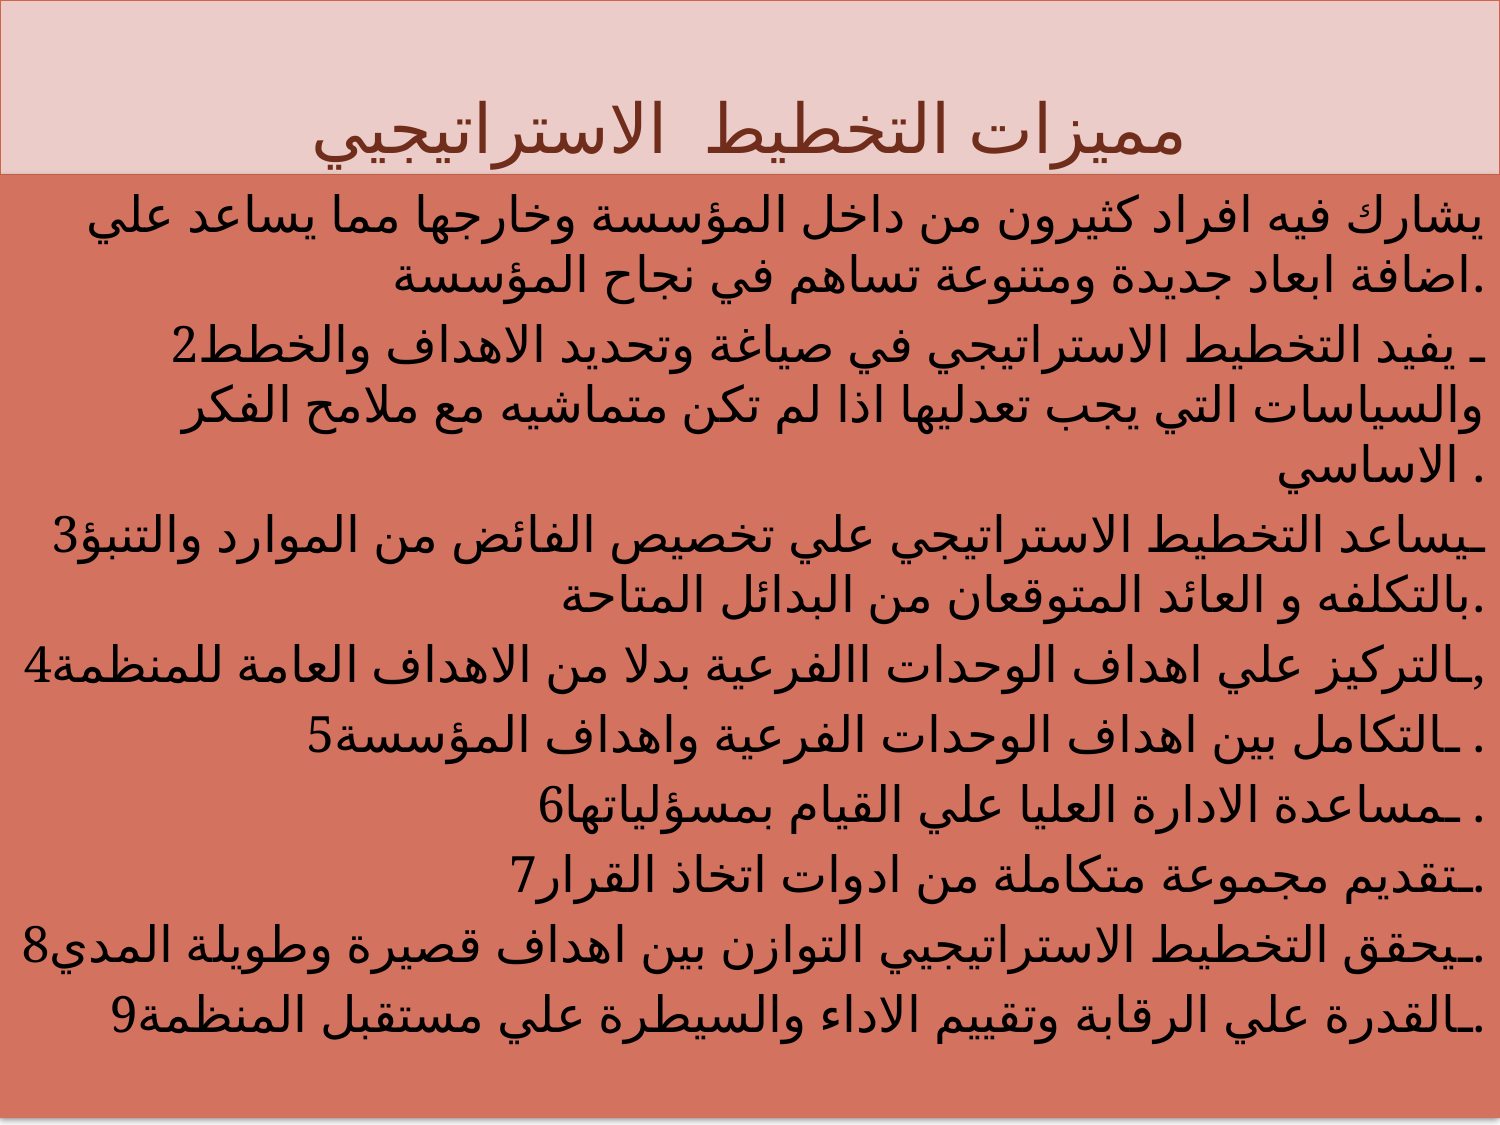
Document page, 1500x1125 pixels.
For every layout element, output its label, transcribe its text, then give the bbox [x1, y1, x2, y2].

list يشارك فيه افراد كثيرون من داخل المؤسسة وخارجها مما يساعد علي اضافة ابعاد جديدة ومتنوعة تساهم في نجاح المؤسسة. 2ـ يفيد التخطيط الاستراتيجي في صياغة وتحديد الاهداف والخطط والسياسات التي يجب تعدليها اذا لم تكن متماشيه مع ملامح الفكر الاساسي . 3ـيساعد التخطيط الاستراتيجي علي تخصيص الفائض من الموارد والتنبؤ بالتكلفه و العائد المتوقعان من البدائل المتاحة. 4ـالتركيز علي اهداف الوحدات االفرعية بدلا من الاهداف العامة للمنظمة, 5ـالتكامل بين اهداف الوحدات الفرعية واهداف المؤسسة . 6ـمساعدة الادارة العليا علي القيام بمسؤلياتها . 7ـتقديم مجموعة متكاملة من ادوات اتخاذ القرار. 8ـيحقق التخطيط الاستراتيجيي التوازن بين اهداف قصيرة وطويلة المدي. 9ـالقدرة علي الرقابة وتقييم الاداء والسيطرة علي مستقبل المنظمة. [0, 174, 1500, 1119]
title مميزات التخطيط الاستراتيجيي [0, 0, 1500, 173]
